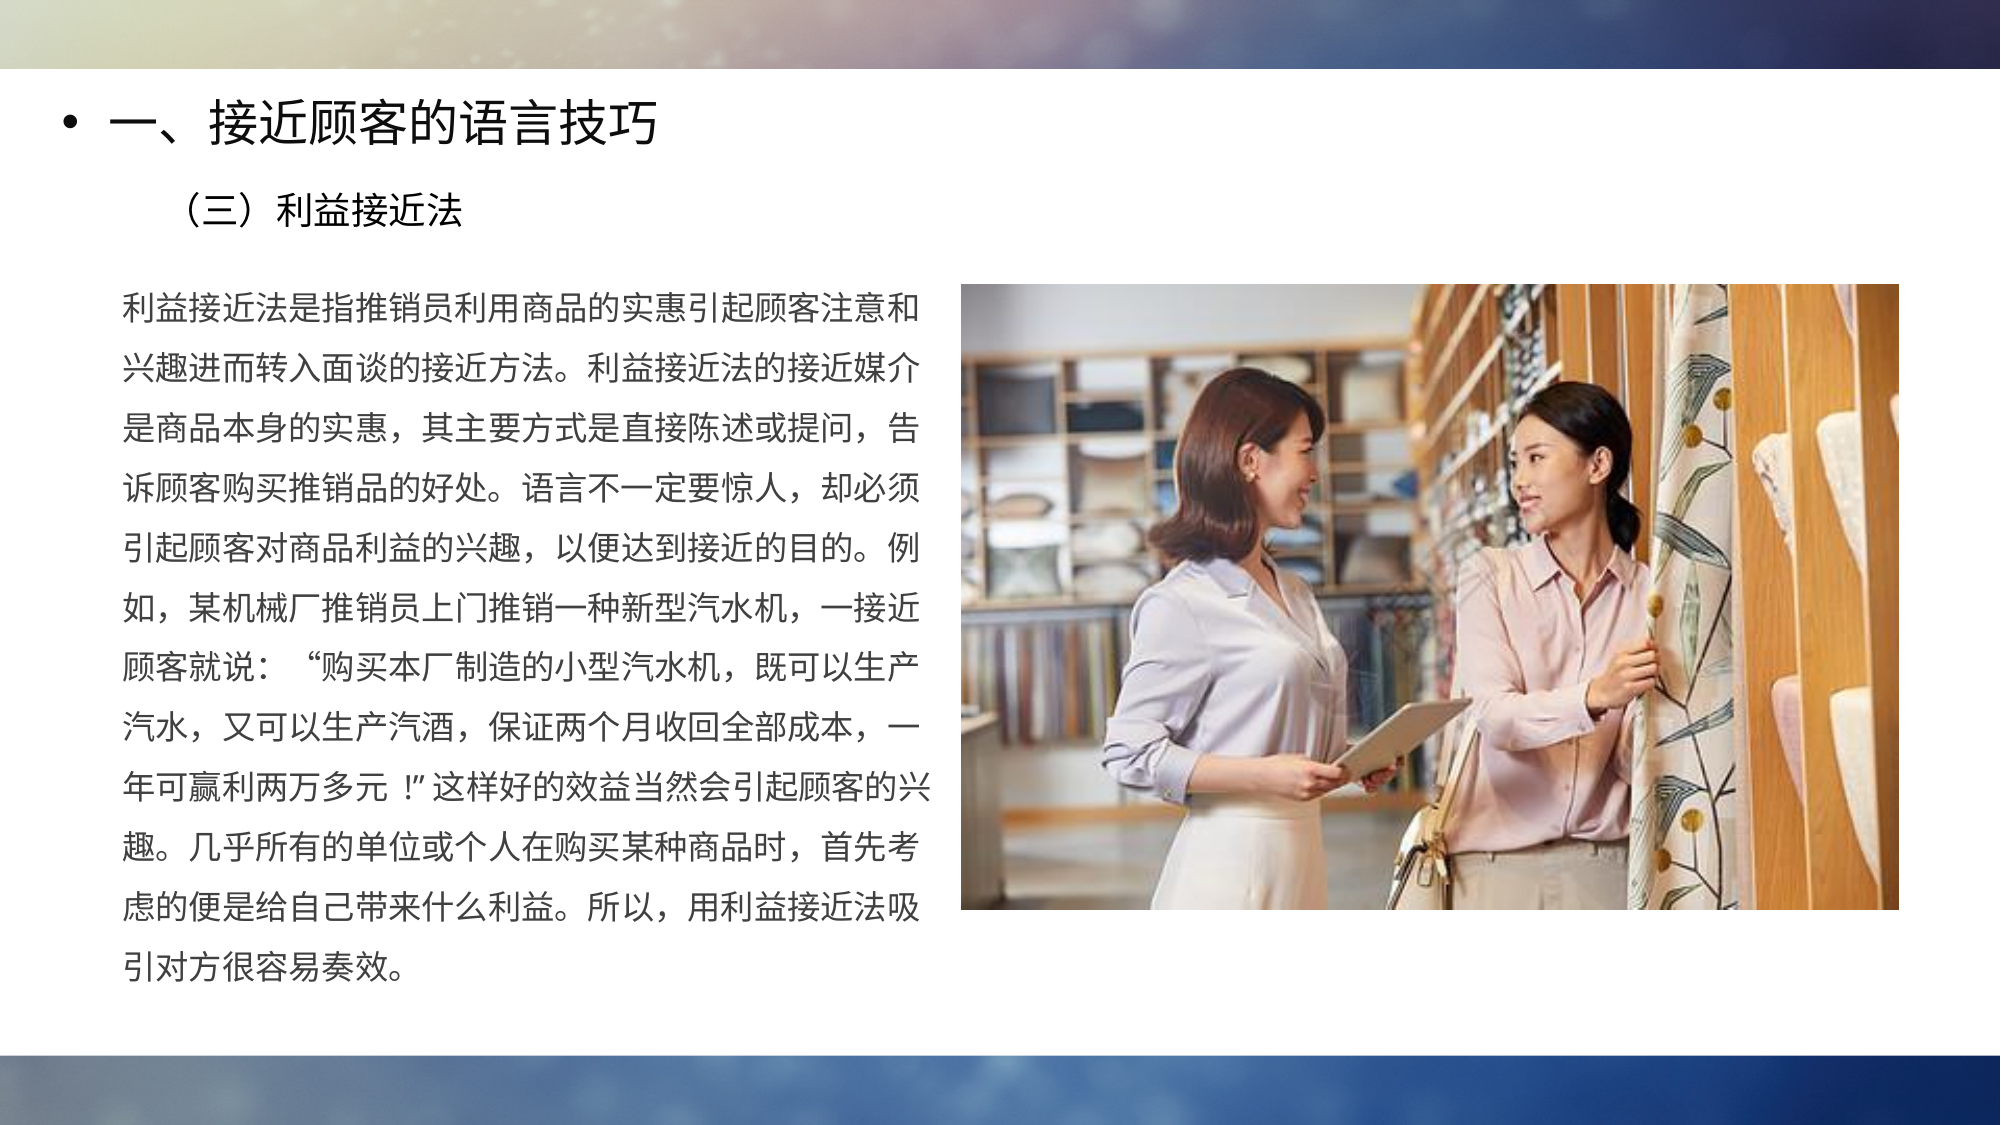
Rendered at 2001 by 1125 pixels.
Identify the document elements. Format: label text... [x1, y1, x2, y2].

picture [961, 284, 1899, 910]
text_box （三）利益接近法 [148, 179, 479, 240]
text_box 利益接近法是指推销员利用商品的实惠引起顾客注意和兴趣进而转入面谈的接近方法。利益接近法的接近媒介是商品本身的实惠，其主要方式是直接陈述或提问，告诉顾客购买推销品的好处。语言不一定要惊人，却必须引起顾客对商品利益的兴趣，以便达到接近的目的。例如，某机械厂推销员上门推销一种新型汽水机，一接近顾客就说：“购买本厂制造的小型汽水机，既可以生产汽水，又可以生产汽酒，保证两个月收回全部成本，一年可赢利两万多元 !”这样好的效益当然会引起顾客的兴趣。几乎所有的单位或个人在购买某种商品时，首先考虑的便是给自己带来什么利益。所以，用利益接近法吸引对方很容易奏效。 [107, 259, 961, 994]
text_box 一、接近顾客的语言技巧 [46, 84, 691, 160]
picture [0, 0, 2000, 69]
picture [0, 1056, 2000, 1125]
